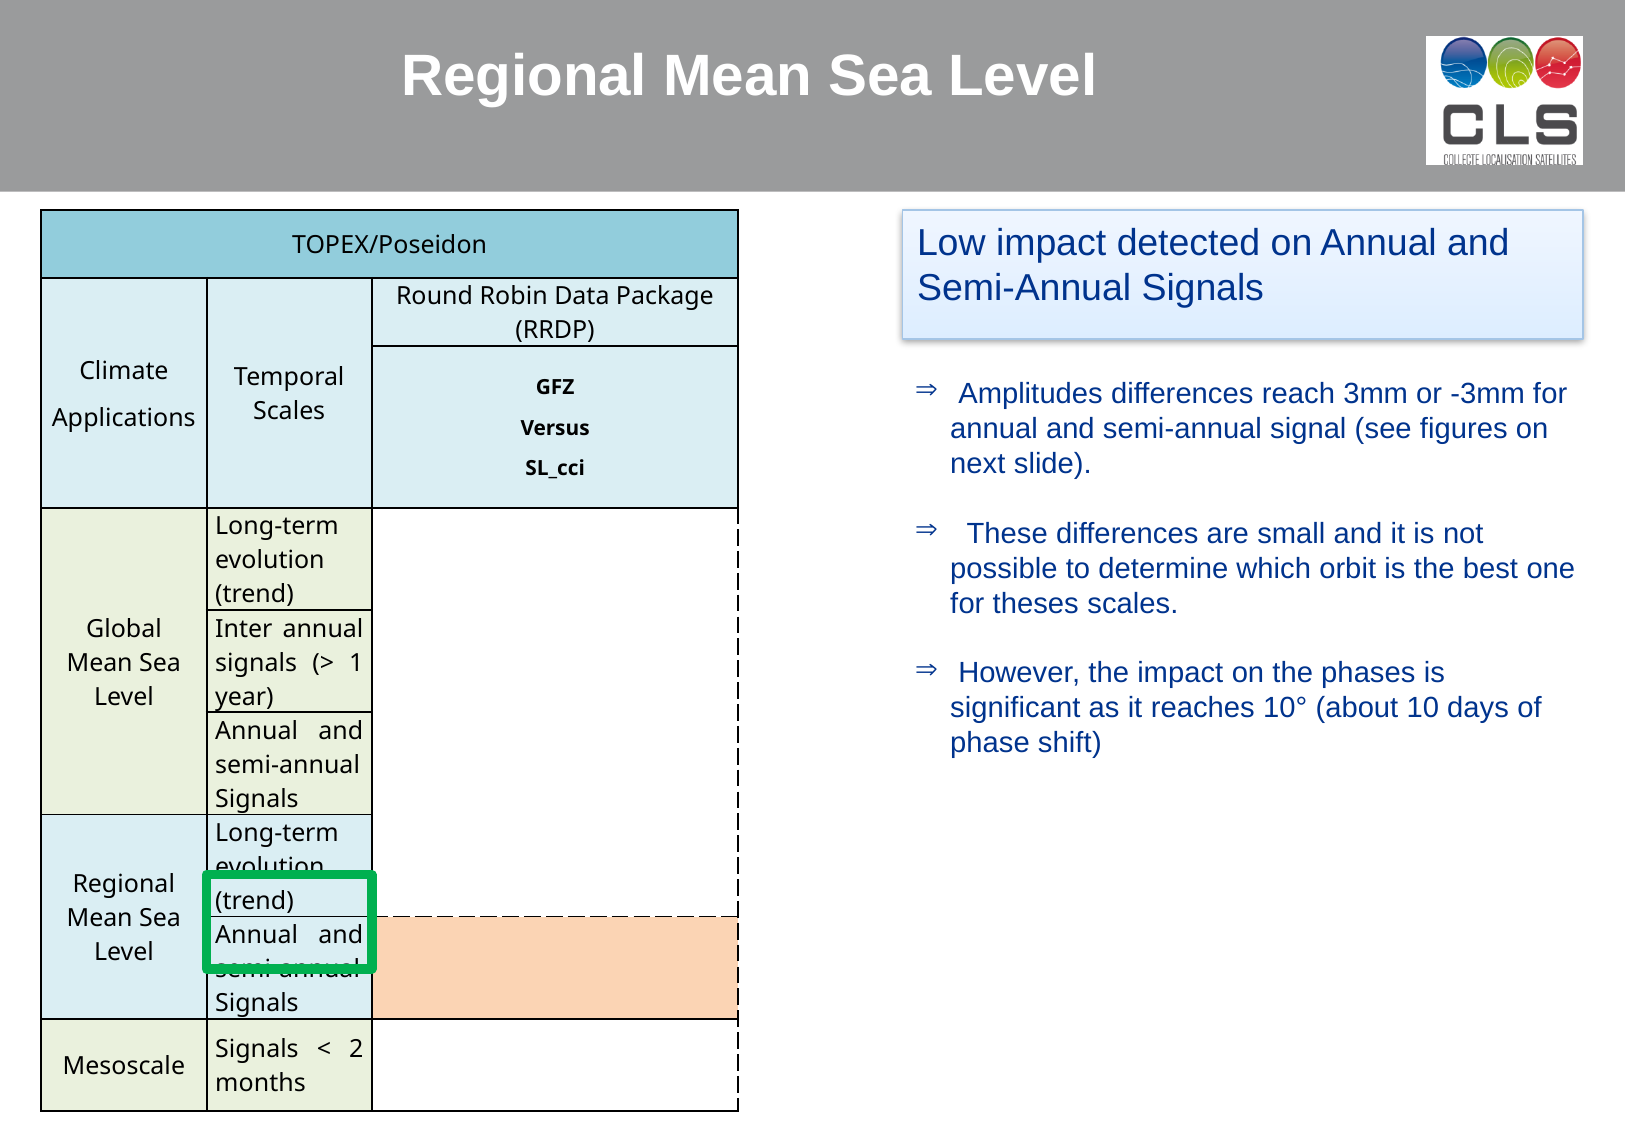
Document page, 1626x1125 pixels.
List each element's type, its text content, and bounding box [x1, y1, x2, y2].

text_box Amplitudes differences reach 3mm or -3mm for annual and semi-annual signal (see figures on next slide). These differences are small and it is not possible to determine which orbit is the best one for theses scales. However, the impact on the phases is significant as it reaches 10° (about 10 days of phase shift) [899, 366, 1591, 836]
table_cell Annual and semi-annual Signals [208, 971, 371, 1018]
table_cell Inter annual signals (> 1 year) [208, 611, 371, 711]
table_cell Long-term evolution (trend) [208, 509, 371, 609]
picture [1426, 36, 1583, 165]
table_cell [373, 1020, 738, 1110]
table_cell GFZ Versus SL_cci [373, 347, 737, 507]
table_header TOPEX/Poseidon [42, 211, 737, 277]
table_cell Signals < 2 months [208, 1020, 371, 1110]
table_cell [373, 917, 738, 1018]
table_cell Regional Mean Sea Level [42, 815, 206, 1018]
table_cell Round Robin Data Package (RRDP) [373, 279, 737, 345]
table_cell Long-term evolution (trend) [208, 815, 371, 873]
table_cell Global Mean Sea Level [42, 509, 206, 814]
text_box Low impact detected on Annual and Semi-Annual Signals [902, 209, 1584, 340]
table_cell Annual and semi-annual Signals [208, 713, 371, 814]
table_cell Climate Applications [42, 279, 206, 507]
text_box Regional Mean Sea Level [386, 40, 1162, 119]
table_cell [373, 509, 738, 917]
table_cell Mesoscale [42, 1020, 206, 1110]
text_box [204, 873, 374, 971]
table_cell Temporal Scales [208, 279, 371, 507]
